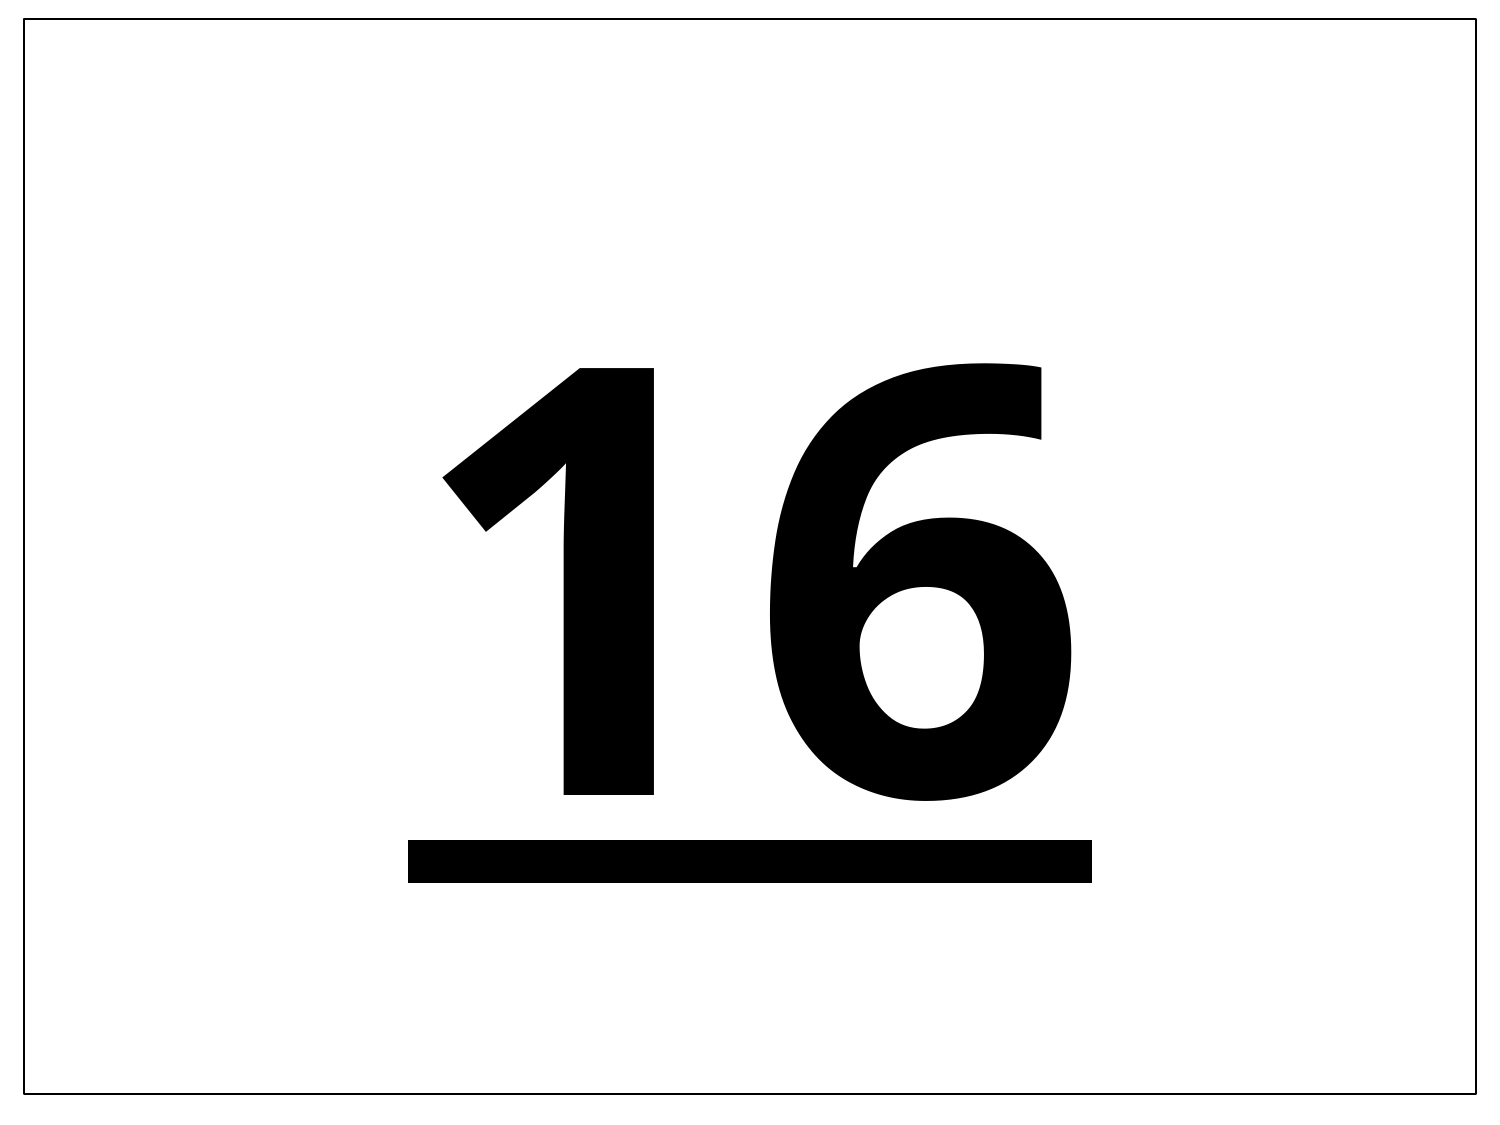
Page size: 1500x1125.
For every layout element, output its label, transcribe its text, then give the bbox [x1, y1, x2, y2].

text_box 16 [21, 17, 1479, 1096]
